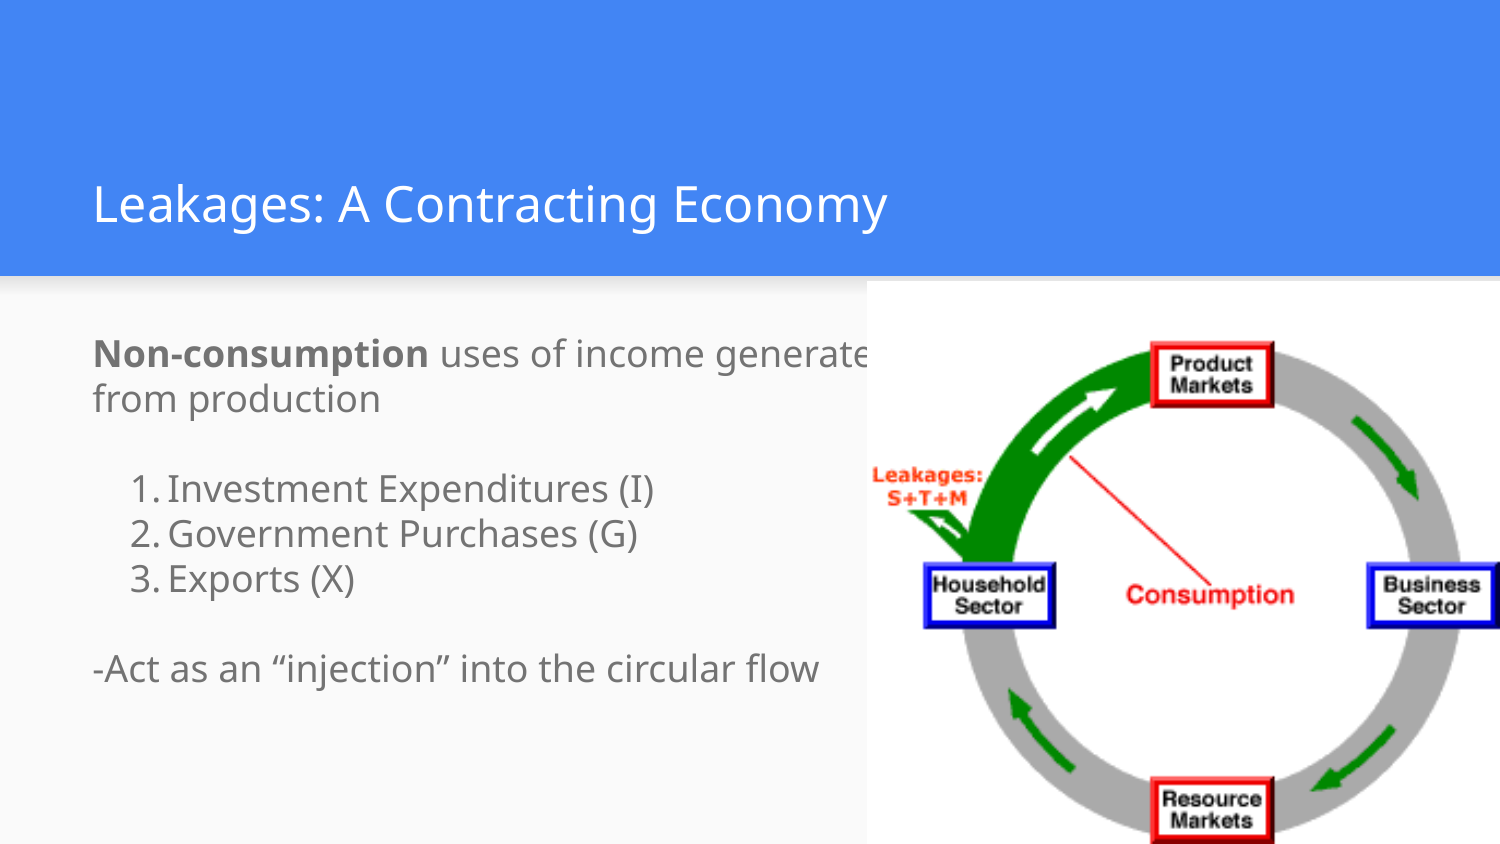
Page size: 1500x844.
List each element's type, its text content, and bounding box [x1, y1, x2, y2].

title Leakages: A Contracting Economy [77, 121, 1427, 248]
list Non-consumption uses of income generated from production Investment Expenditures (I) Government Purchases (G) Exports (X) -Act as an “injection” into the circular flow [77, 314, 861, 760]
picture [866, 281, 1500, 844]
